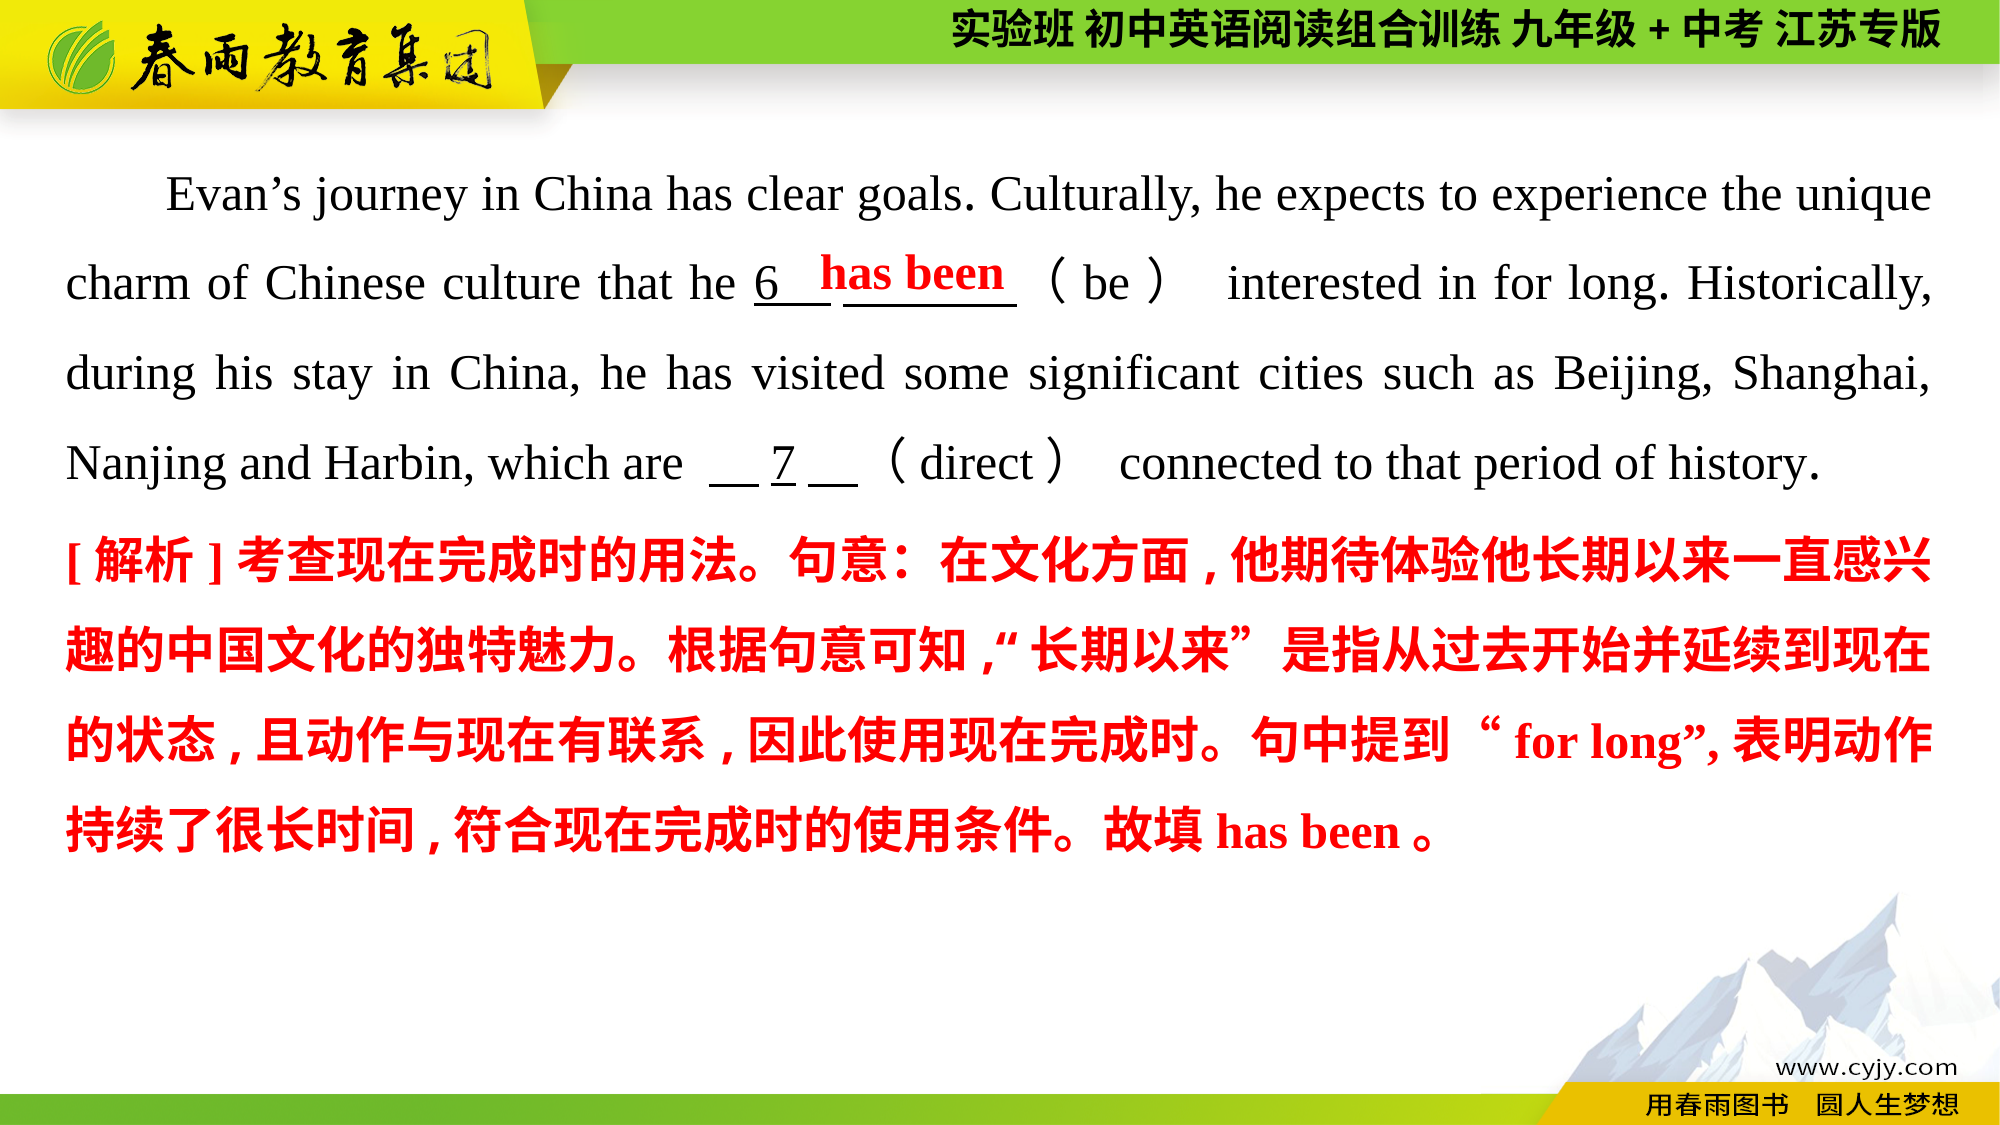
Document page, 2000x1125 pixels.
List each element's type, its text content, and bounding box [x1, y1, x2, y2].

text_box has been [805, 231, 1020, 307]
text_box [解析]考查现在完成时的用法。句意：在文化方面,他期待体验他长期以来一直感兴趣的中国文化的独特魅力。根据句意可知,“长期以来”是指从过去开始并延续到现在的状态,且动作与现在有联系,因此使用现在完成时。句中提到“for long”,表明动作持续了很长时间,符合现在完成时的使用条件。故填has been。 [50, 490, 1949, 866]
picture [0, 0, 2000, 1125]
list Evan’s journey in China has clear goals. Culturally, he expects to experience the unique charm of Chinese culture that he 6 （be） interested in for long. Historically, during his stay in China, he has visited some significant cities such as Beijing, Shanghai, Nanjing and Harbin, which are 7 （direct） connected to that period of history. [50, 122, 1949, 490]
